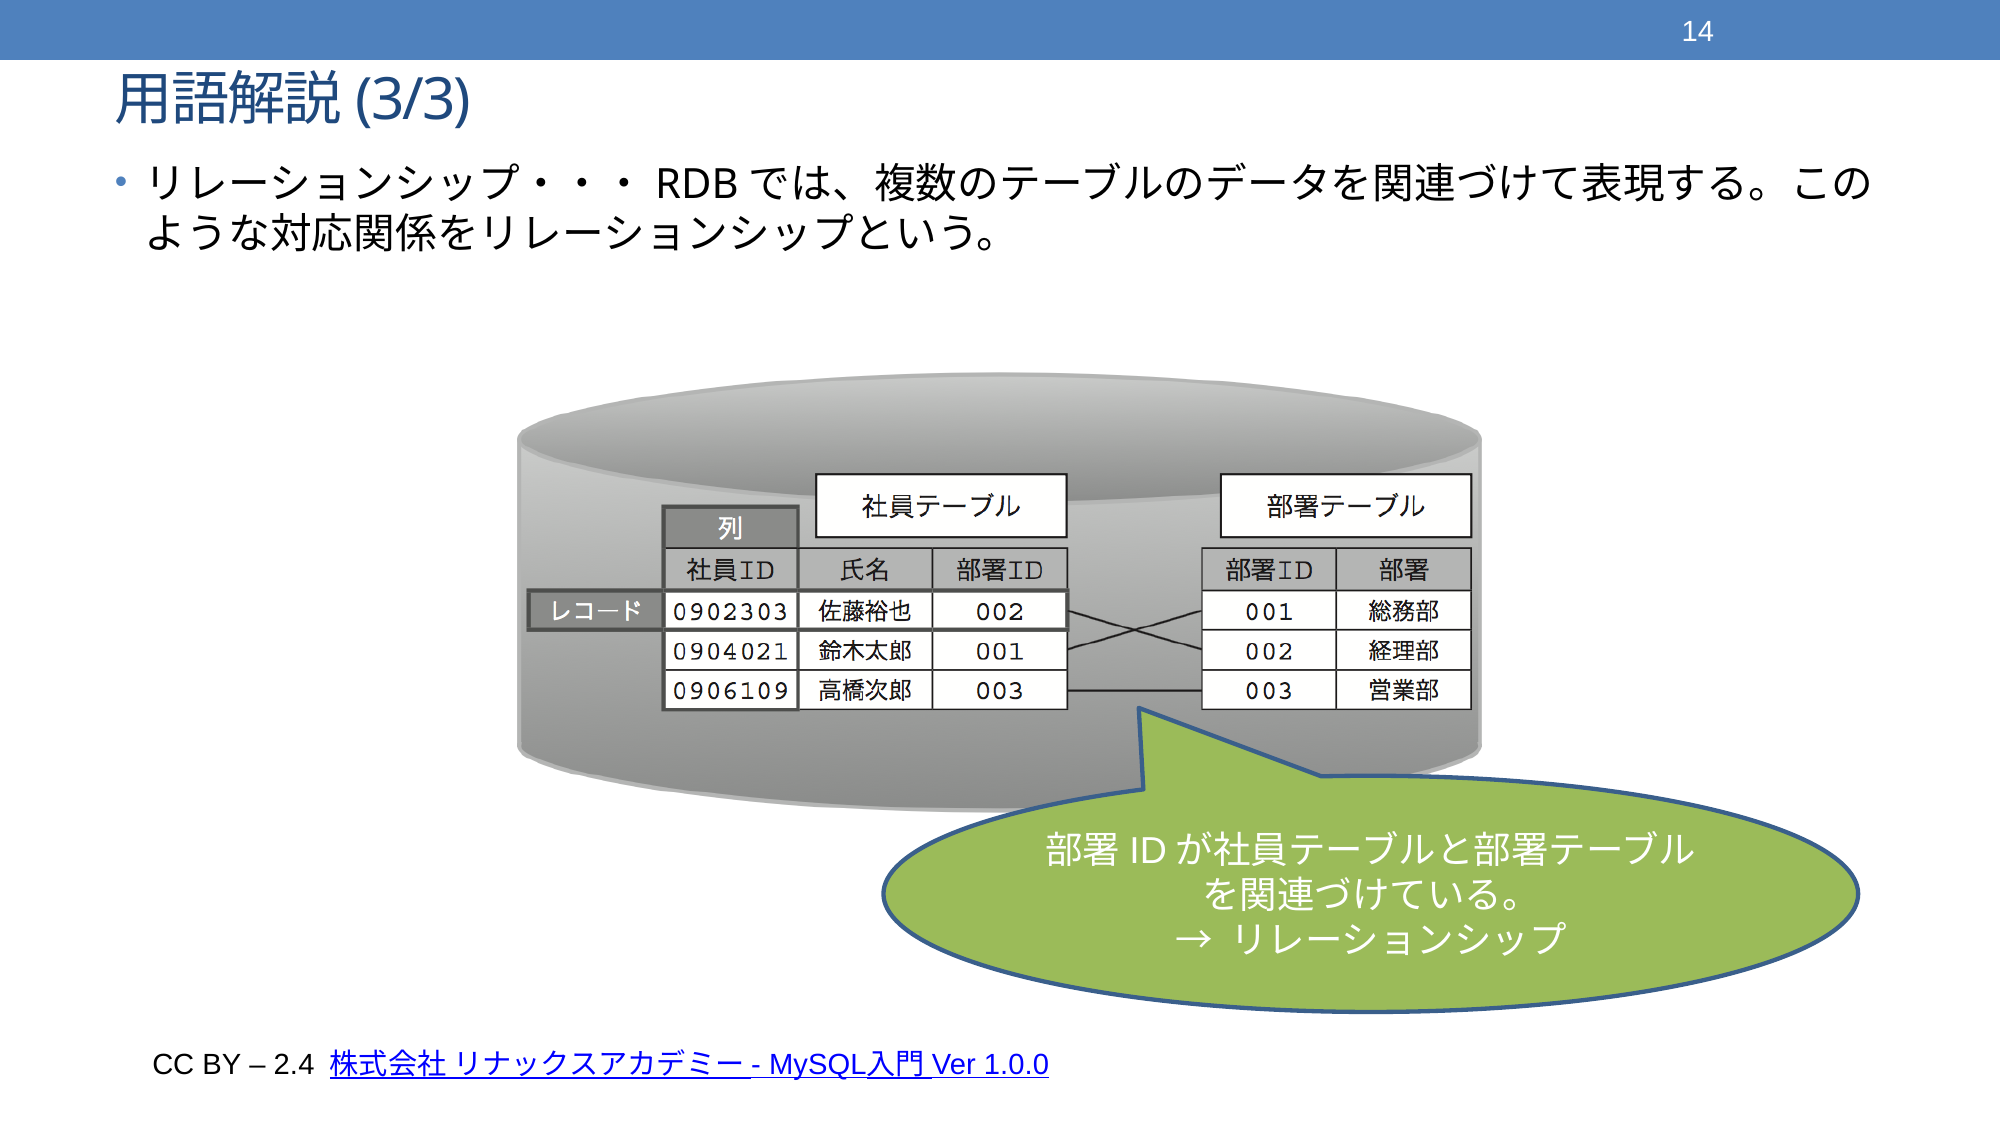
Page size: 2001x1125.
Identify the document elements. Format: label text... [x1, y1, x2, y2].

picture [505, 363, 1495, 824]
slide_number 14 [1666, 3, 1900, 57]
title 用語解説(3/3) [99, 59, 1900, 133]
text_box 部署IDが社員テーブルと部署テーブルを関連づけている。 → リレーションシップ [881, 778, 1861, 1015]
text_box CC BY – 2.4 株式会社 リナックスアカデミー - MySQL入門 Ver 1.0.0 [137, 1038, 1087, 1096]
list リレーションシップ・・・RDBでは、複数のテーブルのデータを関連づけて表現する。このような対応関係をリレーションシップという。 [99, 149, 1900, 1063]
